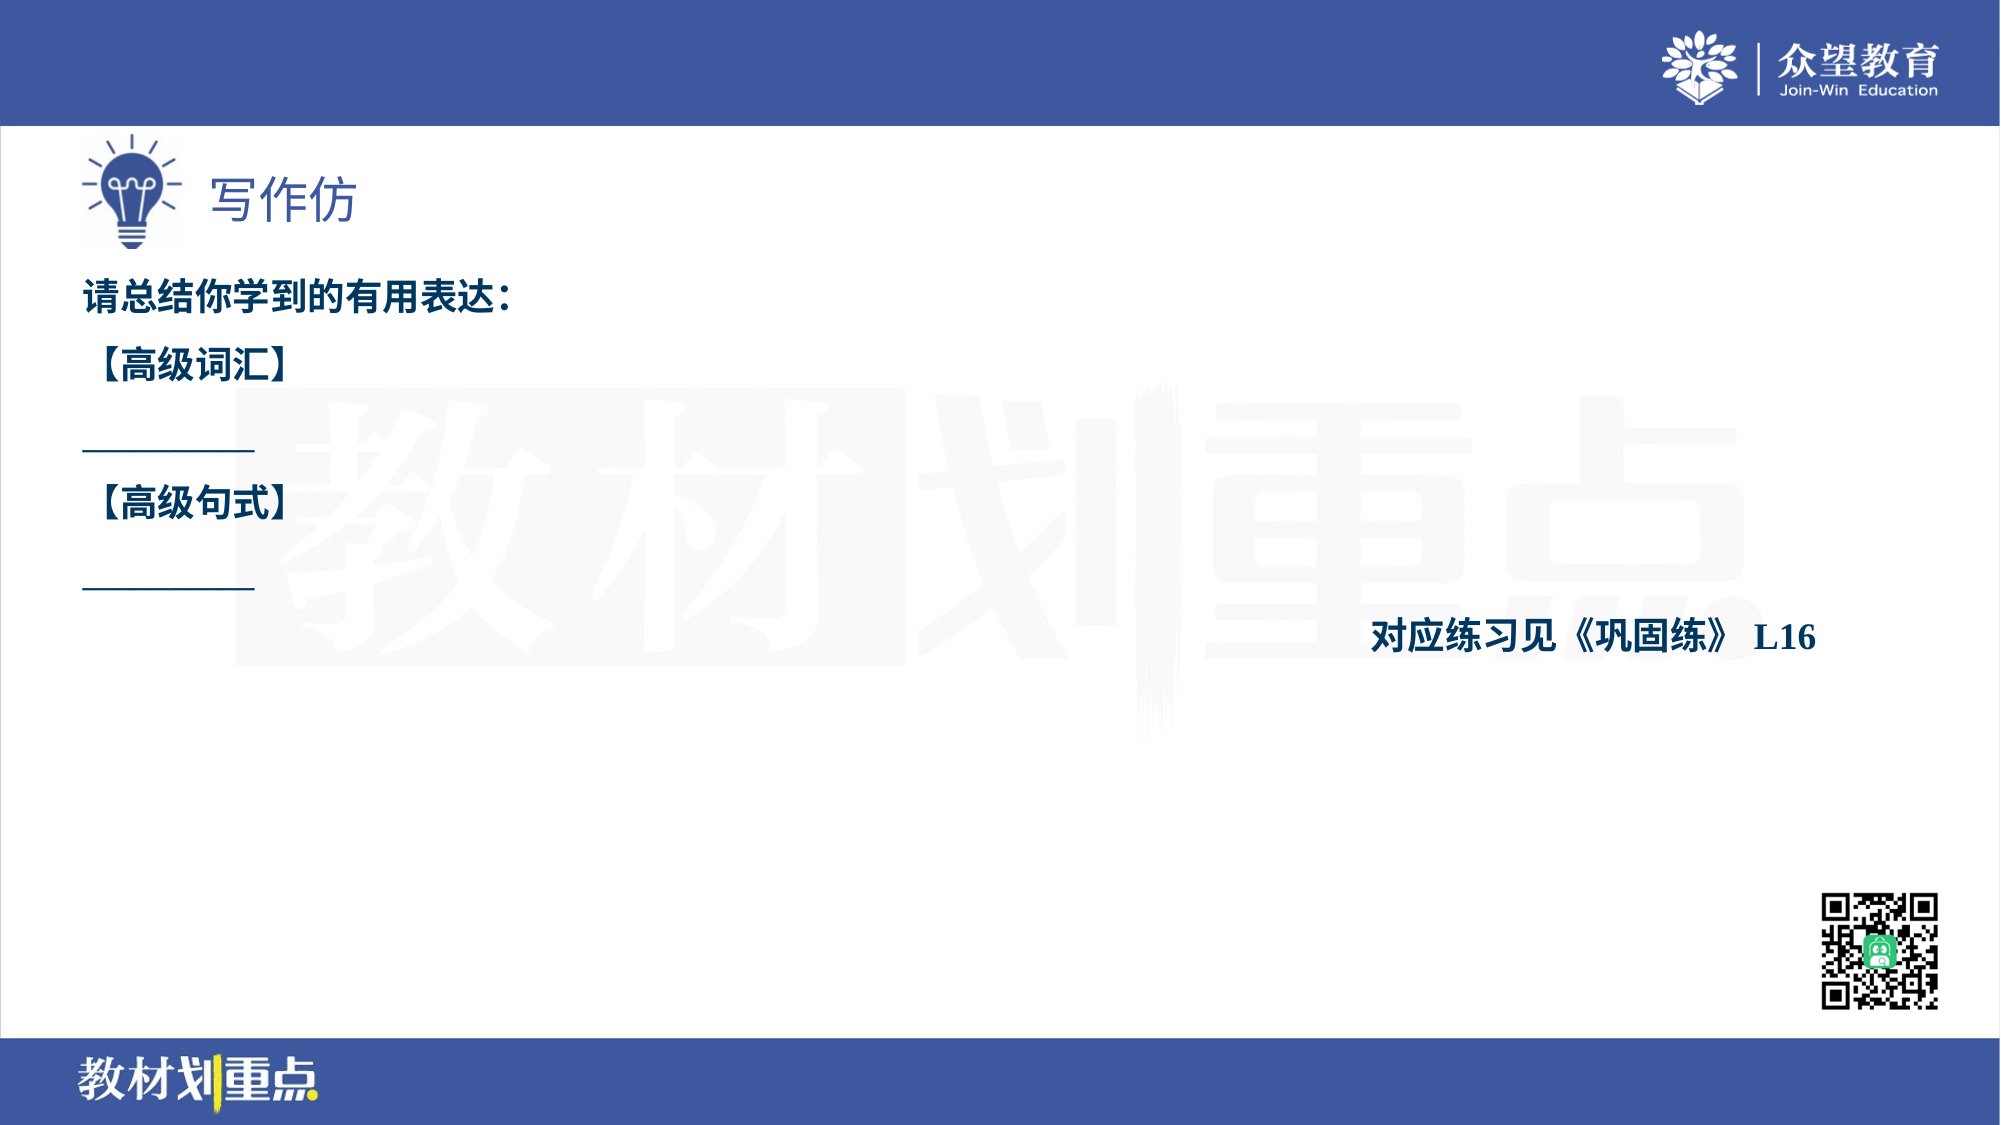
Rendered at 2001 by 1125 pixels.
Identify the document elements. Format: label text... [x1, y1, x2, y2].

picture [0, 0, 2000, 1125]
text_box 请总结你学到的有用表达： 【高级词汇】 __________ 【高级句式】 __________ 对应练习见《巩固练》L16 [82, 248, 1817, 651]
